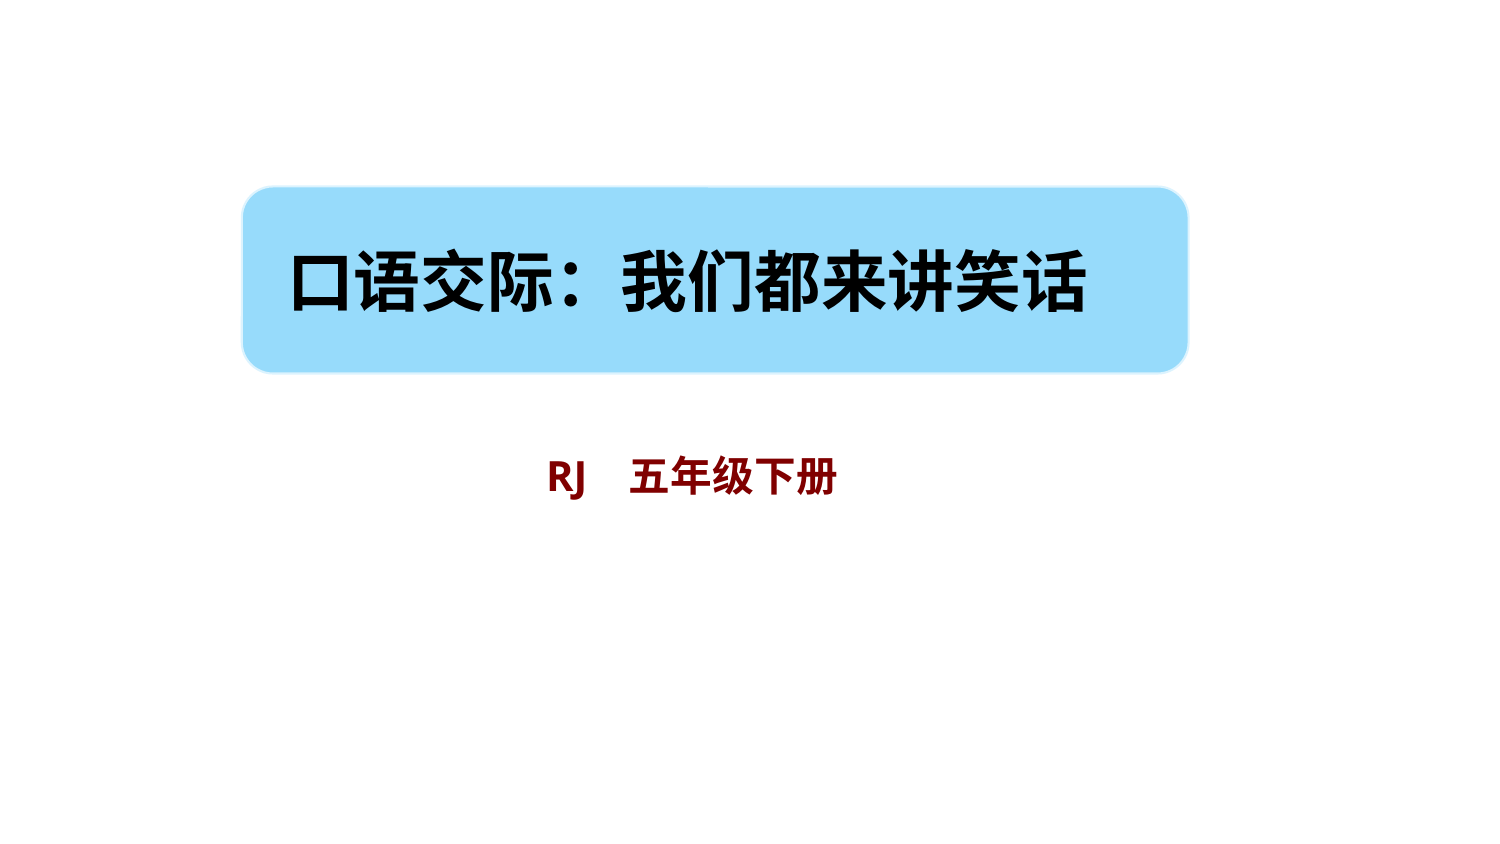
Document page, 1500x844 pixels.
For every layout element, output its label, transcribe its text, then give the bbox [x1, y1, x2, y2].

text_box 口语交际：我们都来讲笑话 [271, 231, 1159, 328]
text_box [240, 185, 1190, 375]
text_box RJ 五年级下册 [473, 442, 920, 509]
